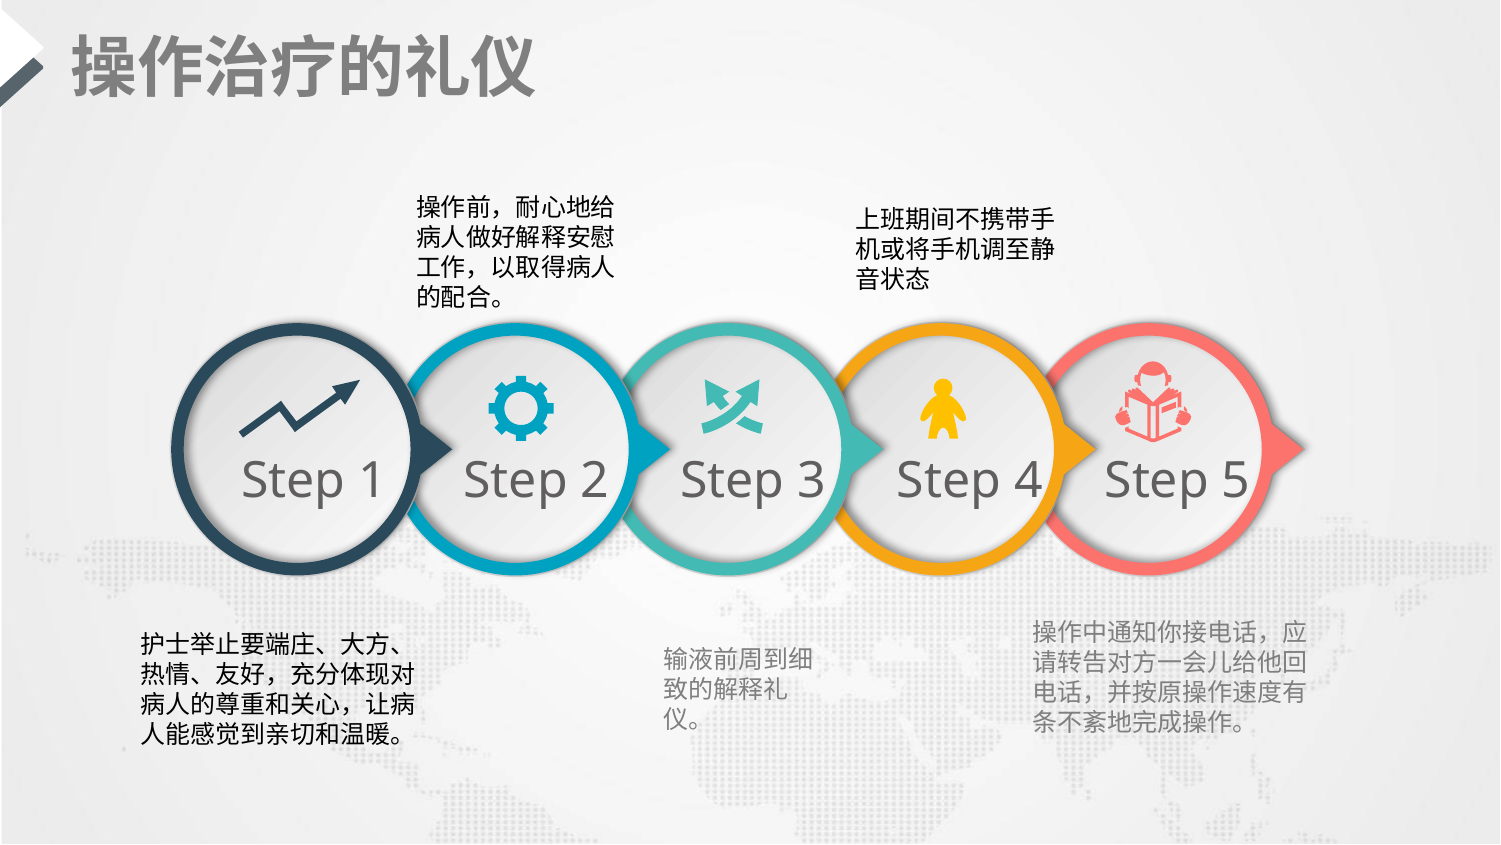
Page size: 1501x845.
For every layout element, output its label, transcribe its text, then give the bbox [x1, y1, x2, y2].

text_box 输液前周到细致的解释礼仪。 [652, 637, 845, 739]
text_box 操作中通知你接电话，应请转告对方一会儿给他回电话，并按原操作速度有条不紊地完成操作。 [1021, 610, 1322, 742]
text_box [671, 322, 884, 576]
text_box 操作治疗的礼仪 [59, 19, 904, 111]
picture [1, 0, 1501, 844]
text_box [170, 322, 453, 576]
text_box 上班期间不携带手机或将手机调至静音状态 [844, 198, 1069, 299]
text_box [453, 322, 671, 576]
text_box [1096, 322, 1304, 576]
text_box 操作前，耐心地给病人做好解释安慰工作，以取得病人的配合。 [404, 185, 644, 317]
text_box [0, 7, 44, 88]
text_box [0, 58, 44, 108]
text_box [884, 322, 1096, 576]
text_box 护士举止要端庄、大方、热情、友好，充分体现对病人的尊重和关心，让病人能感觉到亲切和温暖。 [129, 622, 450, 754]
